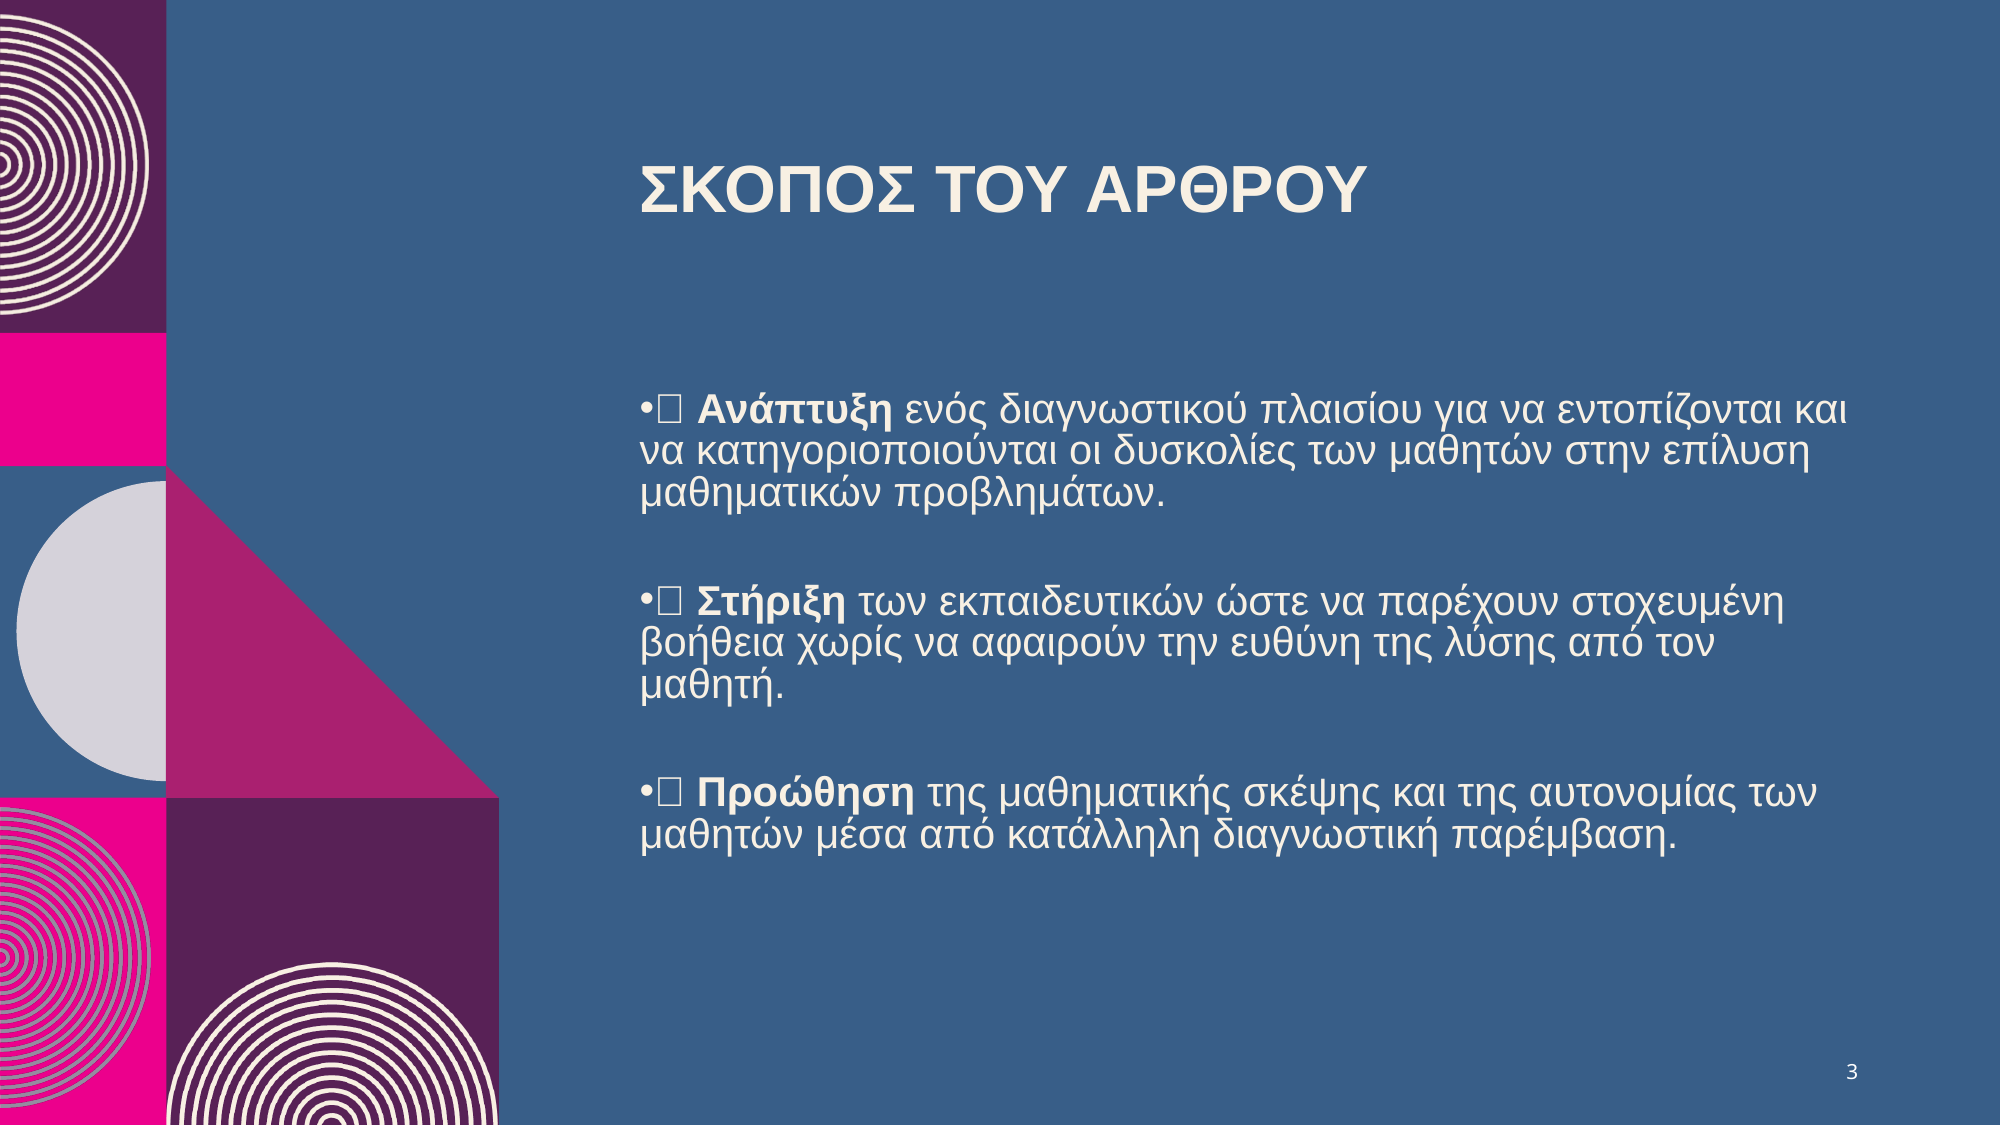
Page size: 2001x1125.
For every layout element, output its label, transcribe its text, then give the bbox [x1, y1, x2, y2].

picture [0, 15, 149, 314]
slide_number 3 [1798, 1042, 1874, 1103]
title ΣκοπΟς του Αρθρου [624, 147, 1873, 382]
picture [167, 962, 498, 1125]
list 🔹 Ανάπτυξη ενός διαγνωστικού πλαισίου για να εντοπίζονται και να κατηγοριοποιούνται οι δυσκολίες των μαθητών στην επίλυση μαθηματικών προβλημάτων. 🔹 Στήριξη των εκπαιδευτικών ώστε να παρέχουν στοχευμένη βοήθεια χωρίς να αφαιρούν την ευθύνη της λύσης από τον μαθητή. 🔹 Προώθηση της μαθηματικής σκέψης και της αυτονομίας των μαθητών μέσα από κατάλληλη διαγνωστική παρέμβαση. [624, 382, 1884, 925]
picture [1, 808, 151, 1108]
